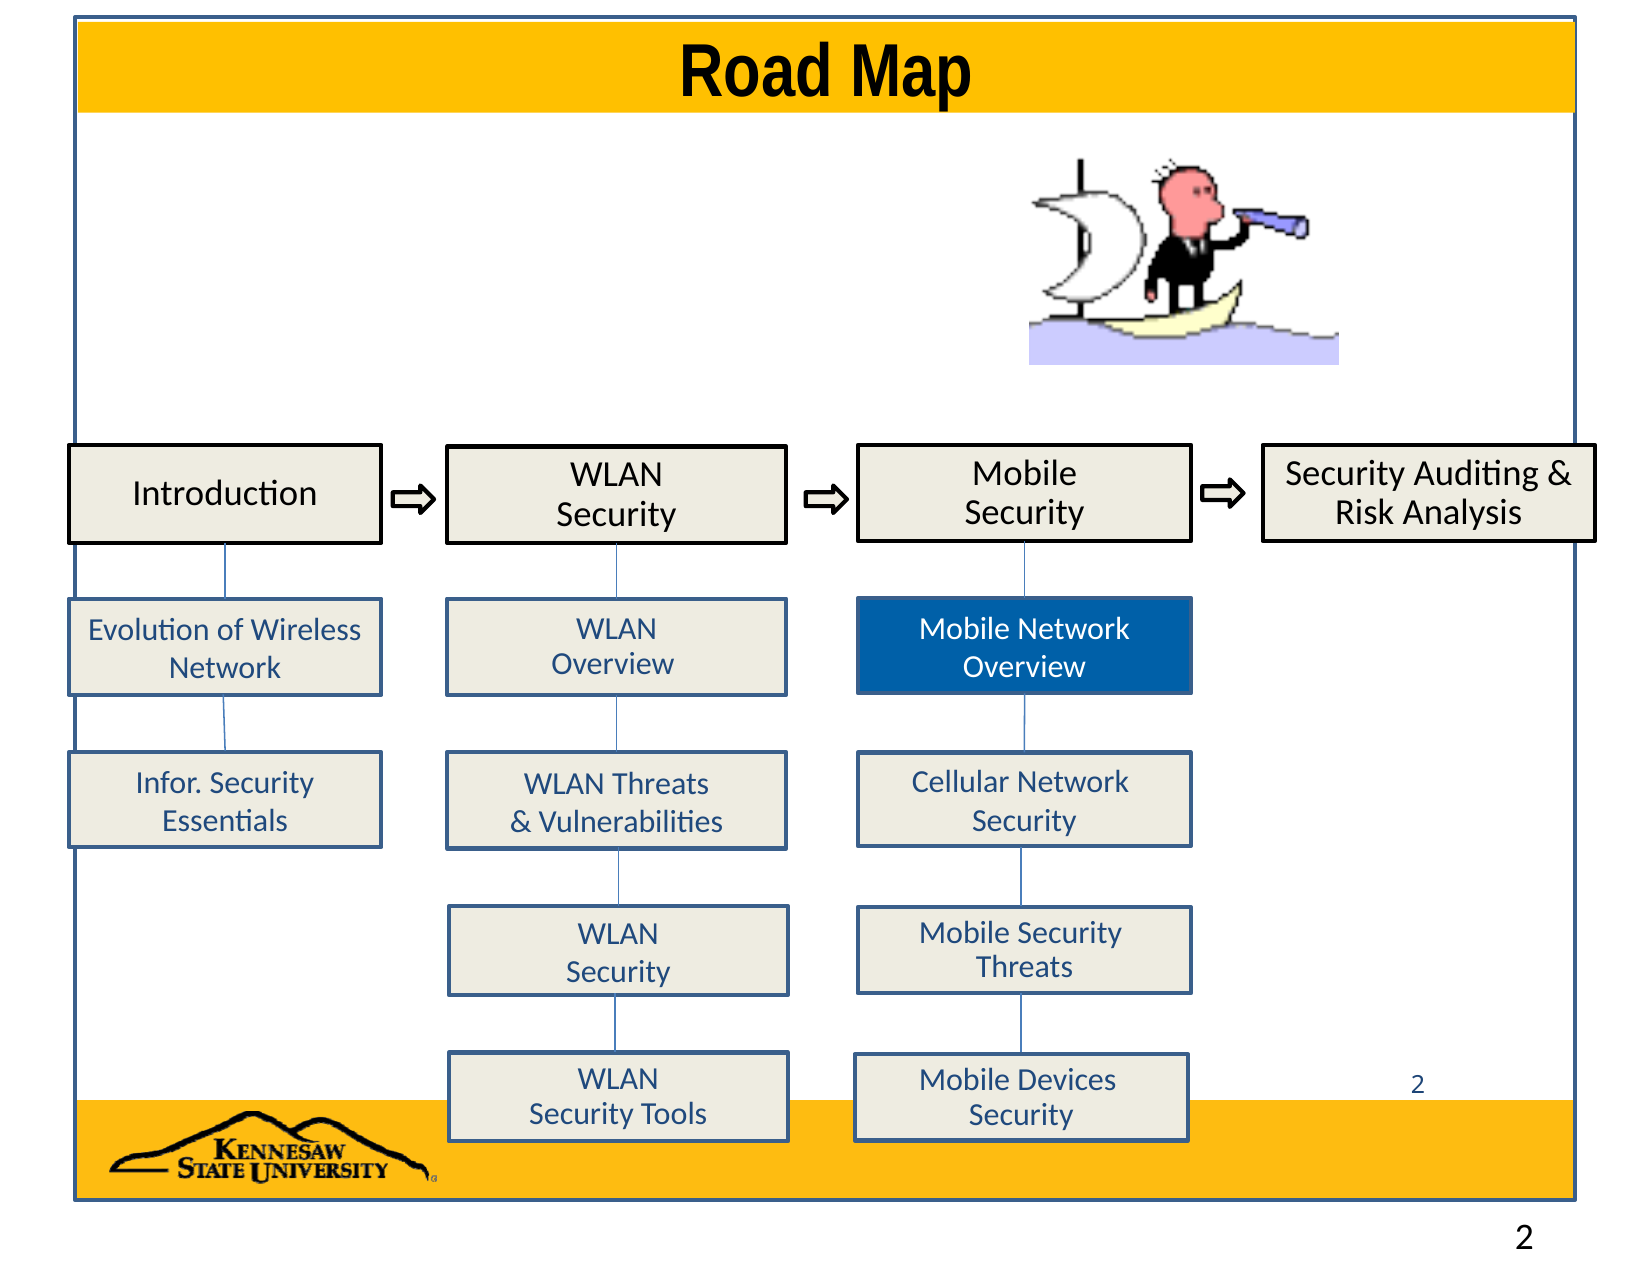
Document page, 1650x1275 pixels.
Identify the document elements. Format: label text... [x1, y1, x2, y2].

text_box Cellular Network Security [856, 750, 1193, 848]
text_box [1200, 477, 1246, 509]
text_box Introduction [67, 443, 383, 545]
text_box WLAN Overview [445, 597, 788, 697]
title Road Map [77, 21, 1575, 113]
text_box Evolution of Wireless Network [67, 597, 383, 697]
text_box Mobile Devices Security [853, 1052, 1190, 1143]
picture [1028, 142, 1339, 365]
text_box WLAN Security [447, 904, 790, 997]
text_box [803, 483, 850, 515]
text_box Security Auditing & Risk Analysis [1261, 443, 1597, 543]
picture [108, 1111, 437, 1184]
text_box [222, 694, 226, 751]
text_box Mobile Network Overview [856, 596, 1193, 695]
text_box [390, 483, 437, 515]
text_box Mobile Security Threats [856, 905, 1193, 995]
slide_number 2 [1299, 1042, 1425, 1103]
text_box WLAN Security [445, 444, 788, 545]
text_box Mobile Security [856, 443, 1193, 543]
text_box WLAN Security Tools [447, 1050, 790, 1143]
text_box WLAN Threats & Vulnerabilities [445, 750, 788, 851]
text_box Infor. Security Essentials [67, 750, 383, 849]
